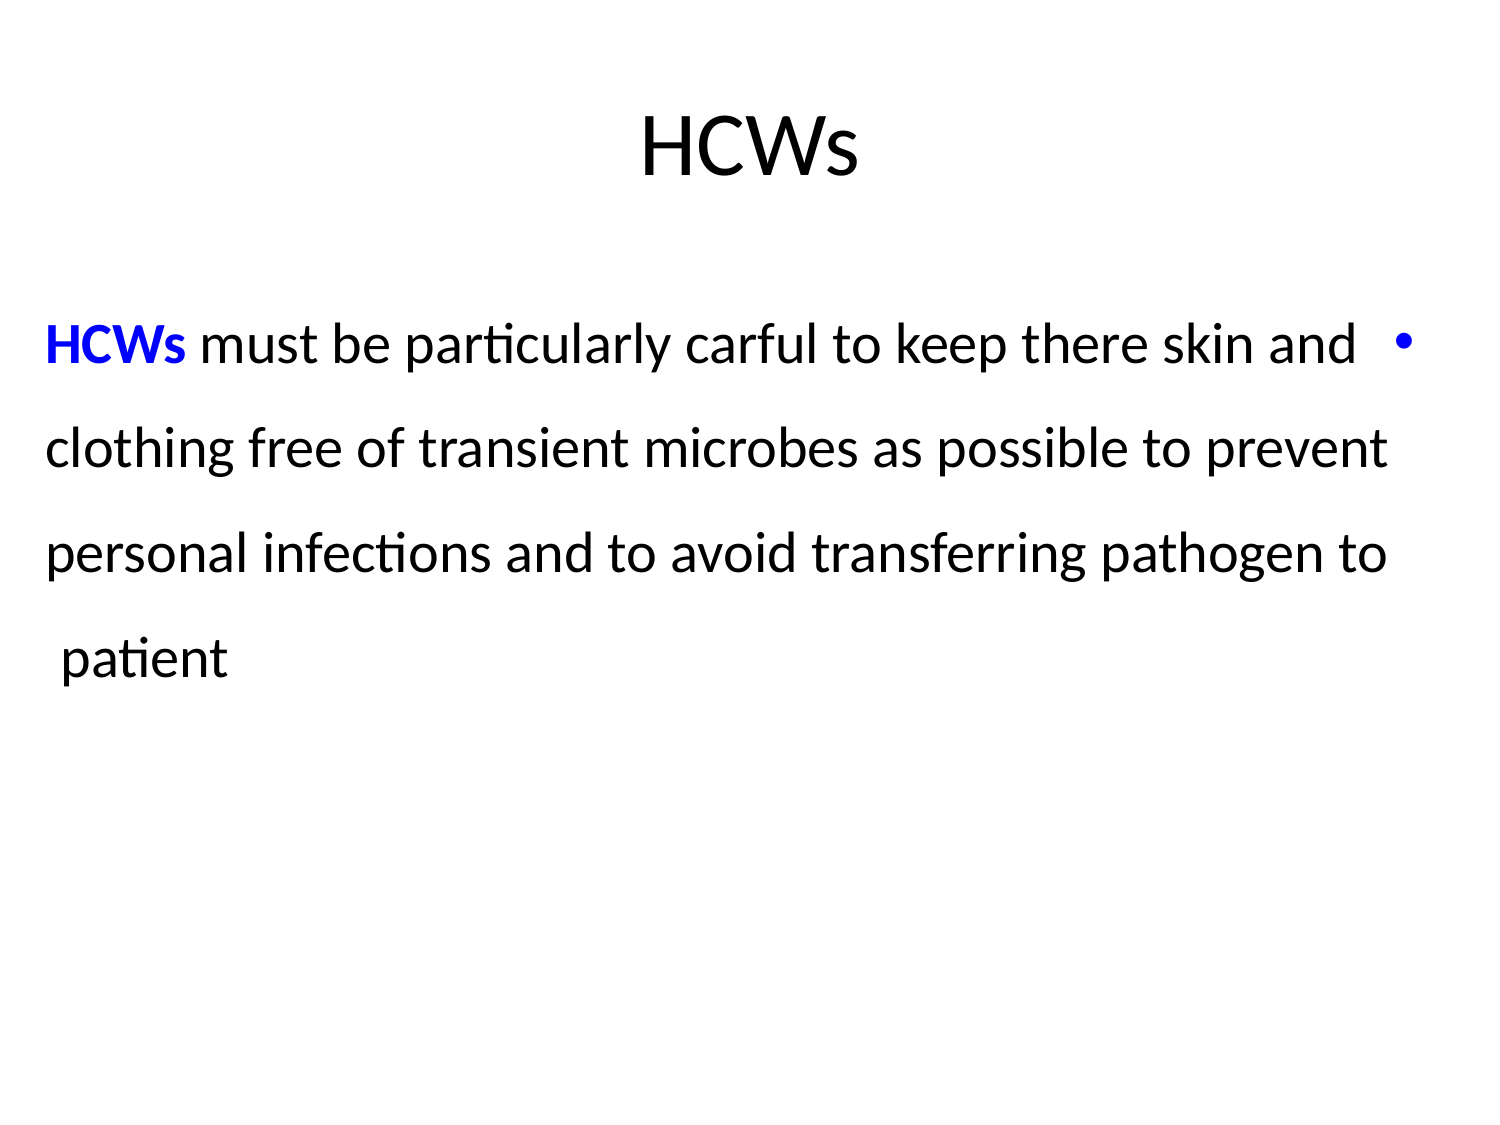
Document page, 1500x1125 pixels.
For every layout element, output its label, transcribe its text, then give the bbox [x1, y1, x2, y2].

title HCWs [75, 45, 1425, 233]
list HCWs must be particularly carful to keep there skin and clothing free of transient microbes as possible to prevent personal infections and to avoid transferring pathogen to patient [30, 262, 1500, 1063]
